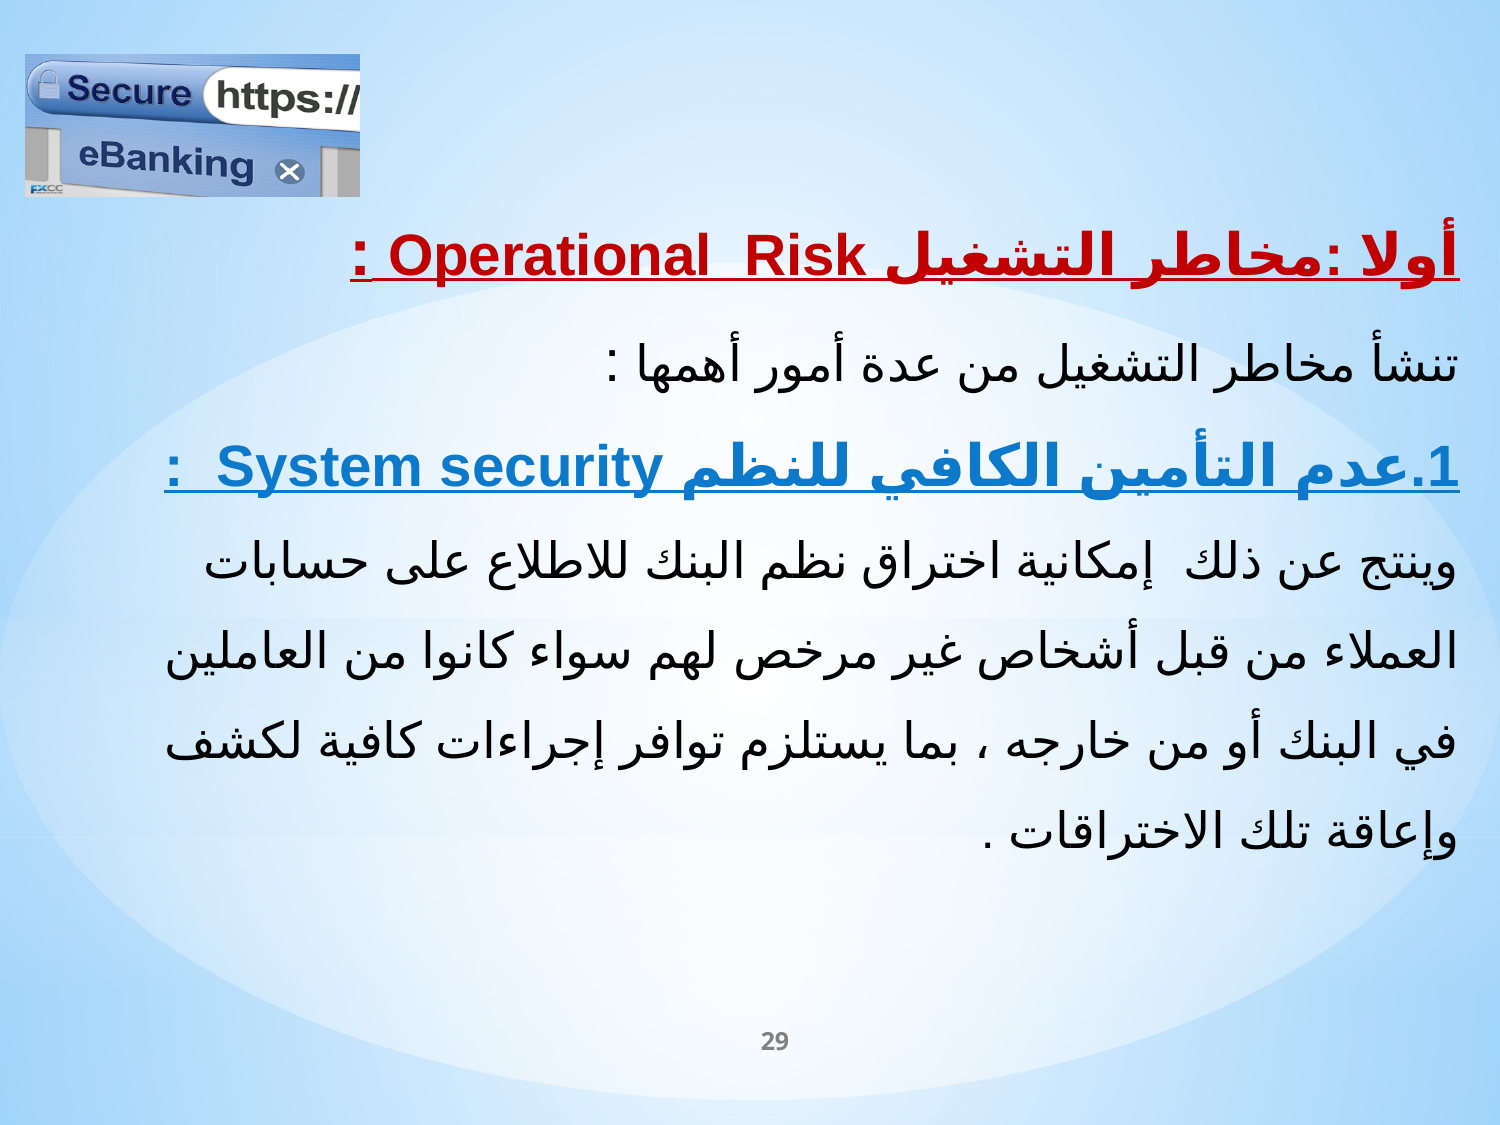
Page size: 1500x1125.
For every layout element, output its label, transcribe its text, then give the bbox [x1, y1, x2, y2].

slide_number 29 [624, 1012, 925, 1073]
text_box أولا :مخاطر التشغيل Operational Risk : تنشأ مخاطر التشغيل من عدة أمور أهمها : 1.عدم التأمين الكافي للنظم System security : وينتج عن ذلك إمكانية اختراق نظم البنك للاطلاع على حسابات العملاء من قبل أشخاص غير مرخص لهم سواء كانوا من العاملين في البنك أو من خارجه ، بما يستلزم توافر إجراءات كافية لكشف وإعاقة تلك الاختراقات . [76, 160, 1475, 866]
picture [25, 54, 360, 197]
